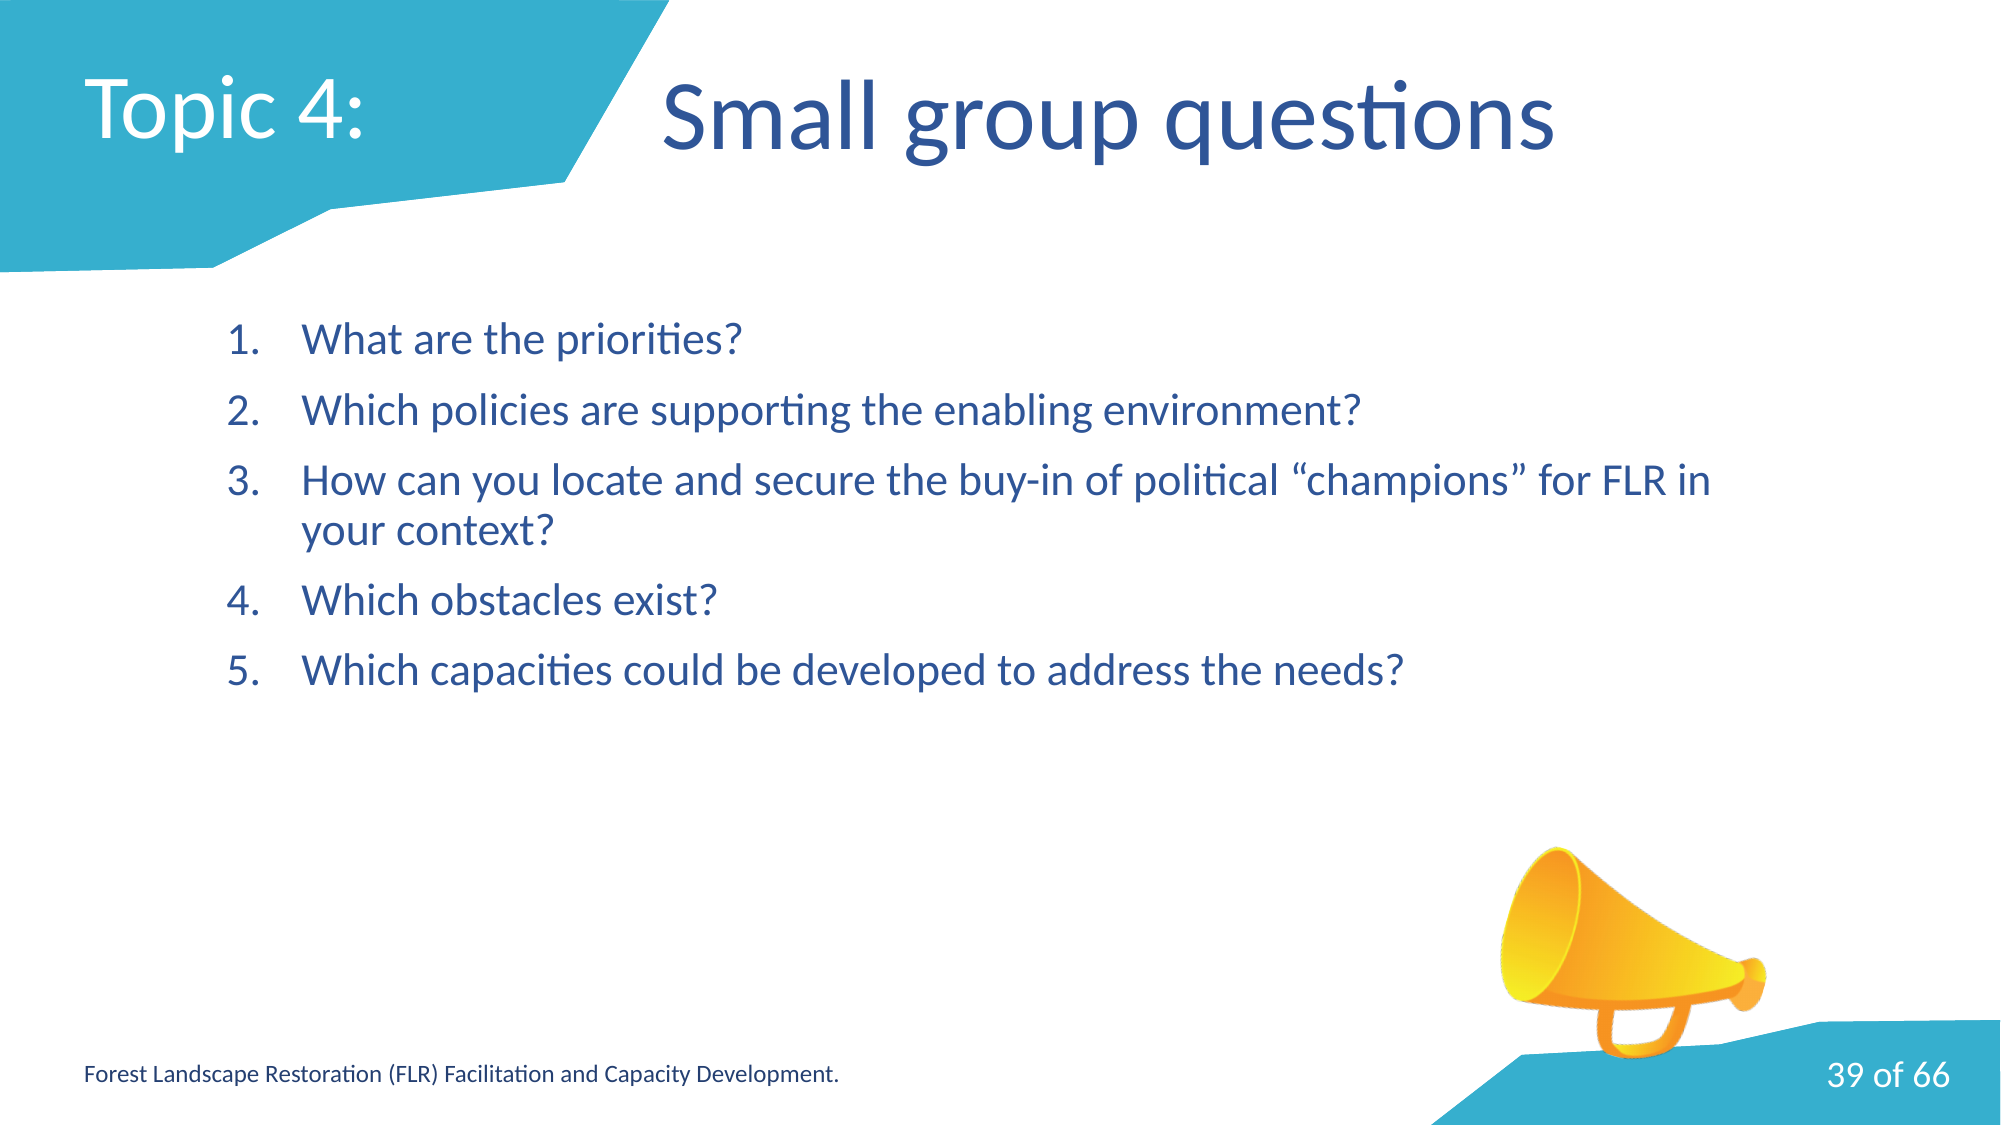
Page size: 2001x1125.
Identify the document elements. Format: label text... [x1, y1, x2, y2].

title Topic 4: [69, 0, 765, 218]
picture [1479, 839, 1785, 1090]
text_box Small group questions [646, 42, 1592, 178]
list What are the priorities? Which policies are supporting the enabling environment? How can you locate and secure the buy-in of political “champions” for FLR in your context? Which obstacles exist? Which capacities could be developed to address the needs? [211, 307, 1822, 1022]
slide_number 39 of 66 [1759, 1042, 1966, 1103]
footer Forest Landscape Restoration (FLR) Facilitation and Capacity Development. [69, 1042, 1270, 1103]
